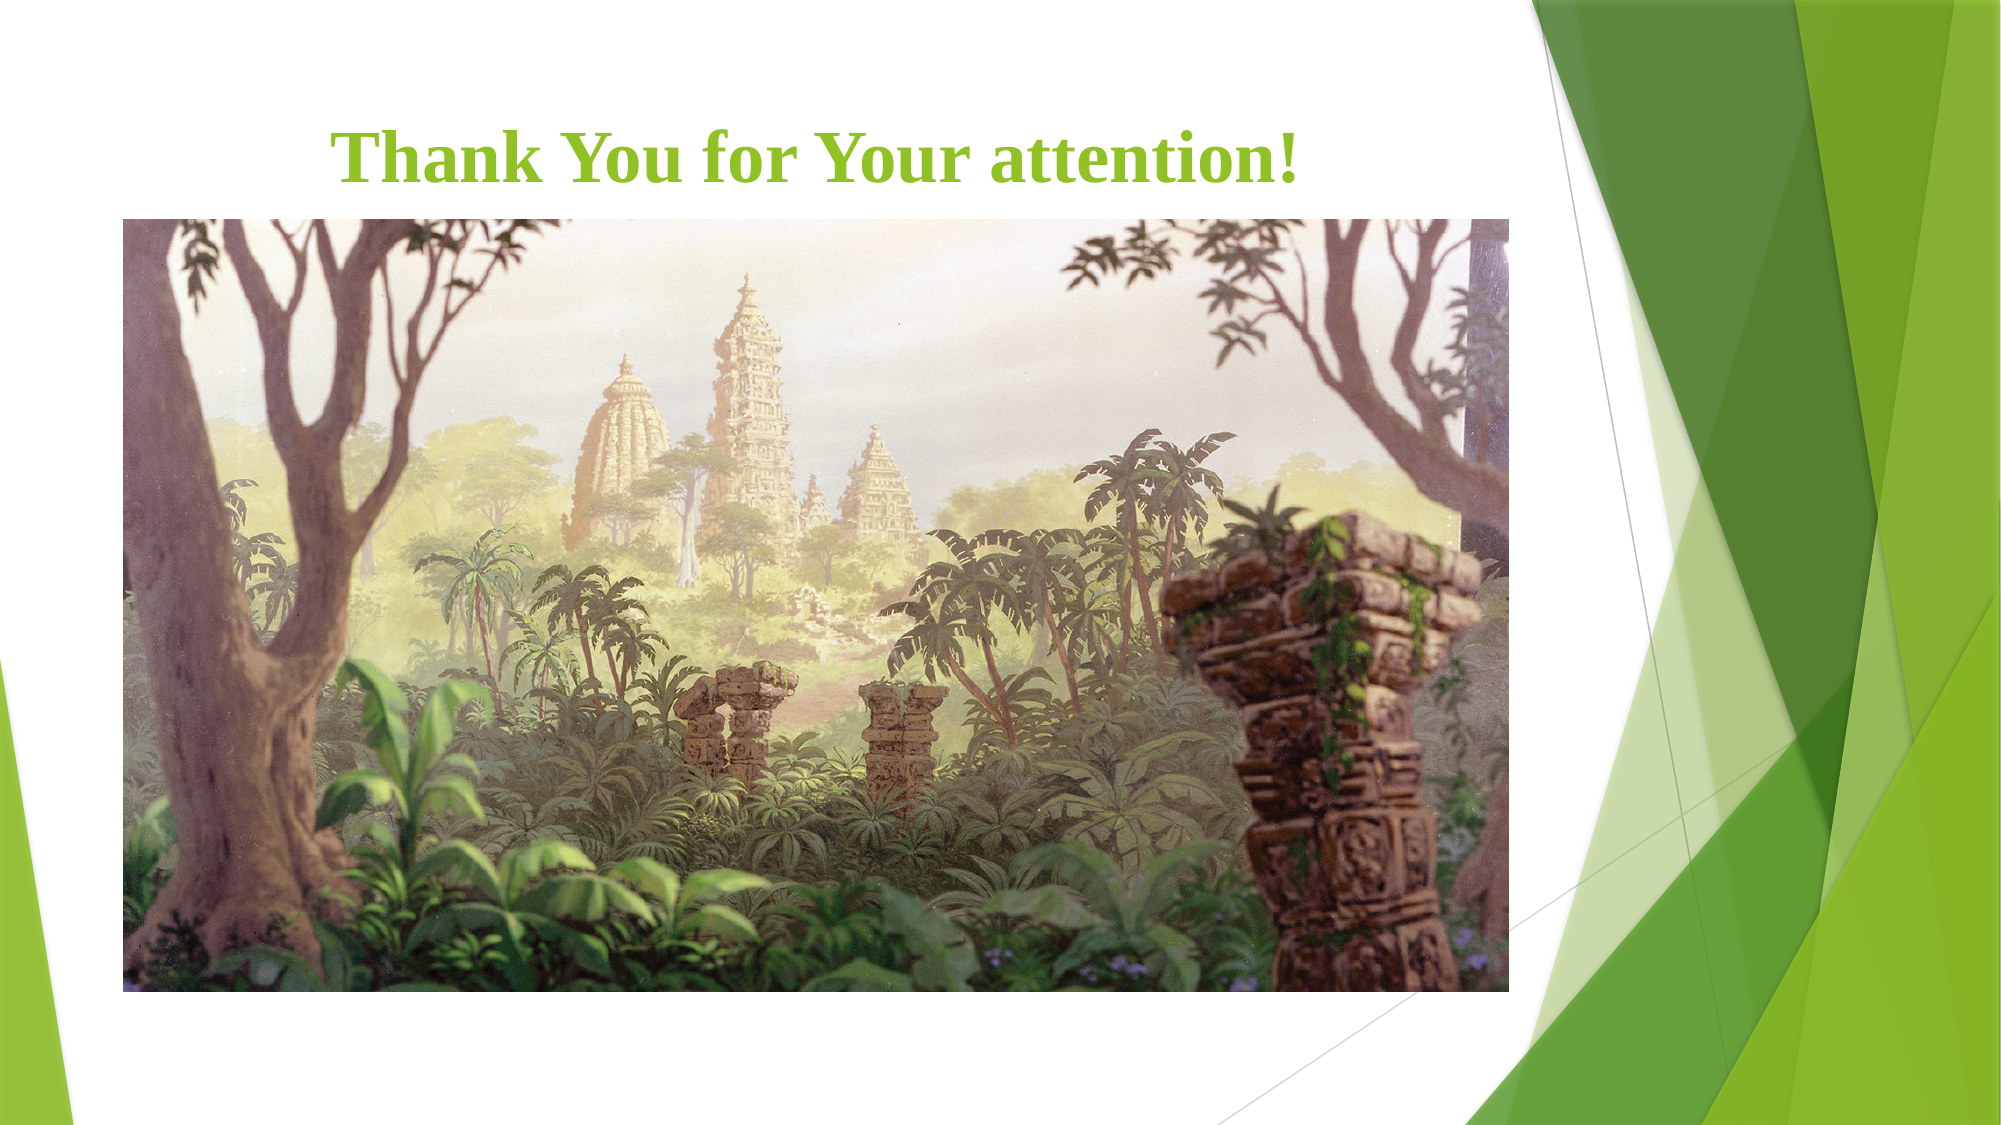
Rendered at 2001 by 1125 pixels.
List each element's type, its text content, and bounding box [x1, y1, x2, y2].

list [123, 218, 1510, 992]
title Thank You for Your attention! [111, 99, 1522, 220]
